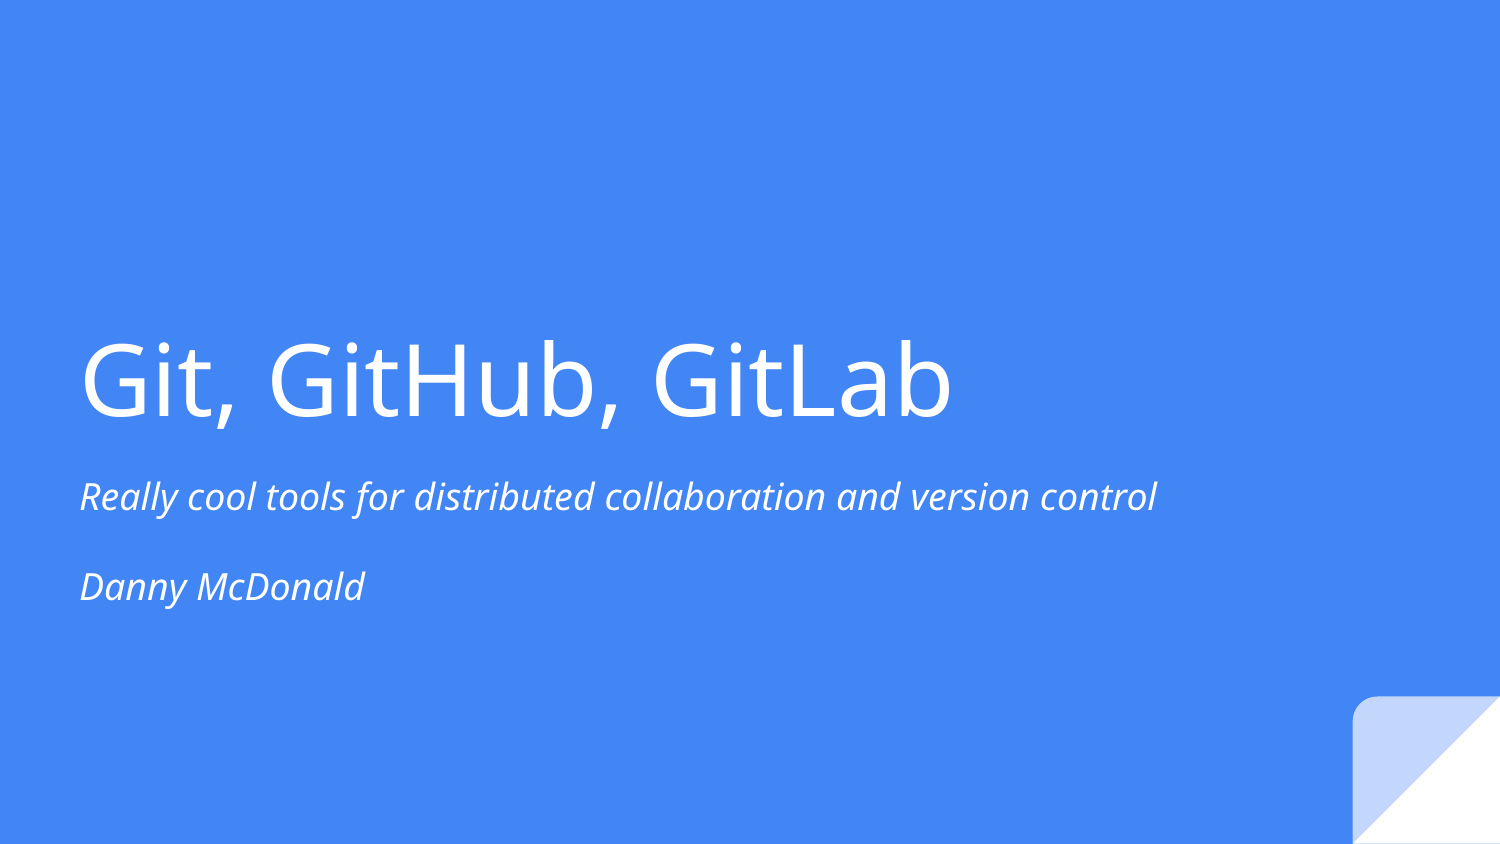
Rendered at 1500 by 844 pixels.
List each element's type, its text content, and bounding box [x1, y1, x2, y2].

subtitle Really cool tools for distributed collaboration and version control Danny McDonald [64, 457, 1413, 529]
title Git, GitHub, GitLab [64, 298, 1413, 452]
